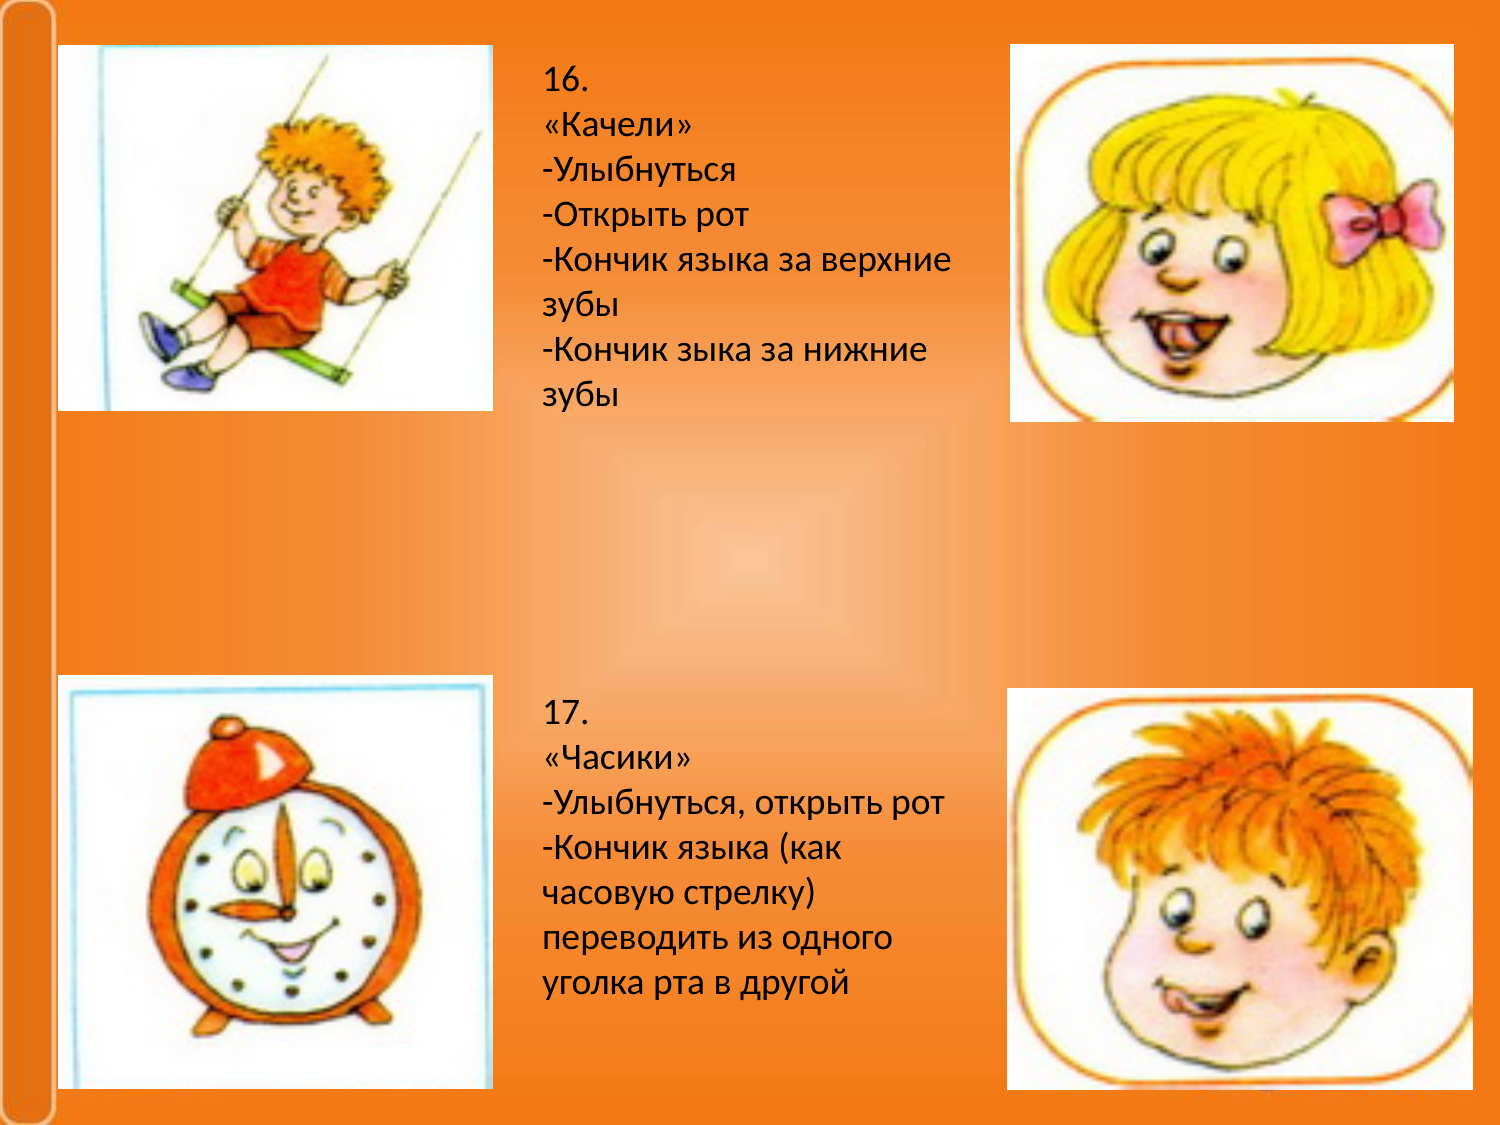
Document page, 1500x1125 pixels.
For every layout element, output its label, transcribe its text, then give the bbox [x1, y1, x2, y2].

text_box 17. «Часики» -Улыбнуться, открыть рот -Кончик языка (как часовую стрелку) переводить из одного уголка рта в другой [527, 679, 985, 1055]
text_box 16. «Качели» -Улыбнуться -Открыть рот -Кончик языка за верхние зубы -Кончик зыка за нижние зубы [527, 46, 985, 422]
picture [0, 0, 1500, 1125]
